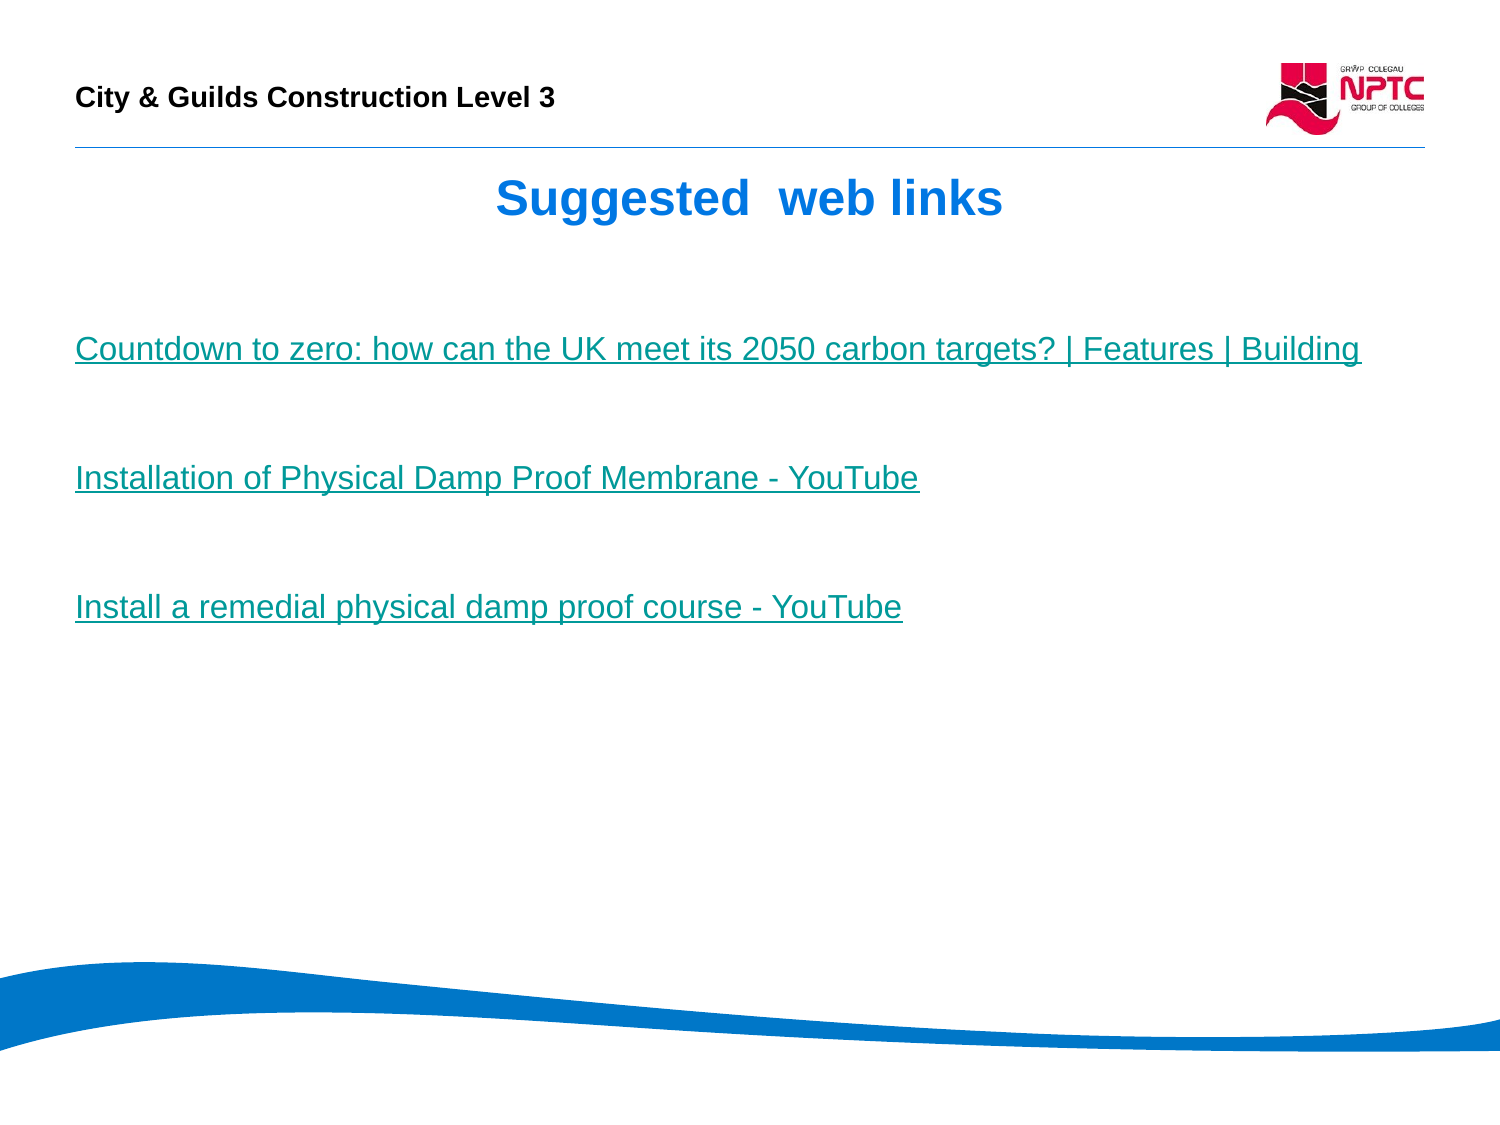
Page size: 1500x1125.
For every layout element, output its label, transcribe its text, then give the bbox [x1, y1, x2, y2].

title Suggested web links [74, 165, 1426, 229]
picture [1266, 63, 1424, 135]
list Countdown to zero: how can the UK meet its 2050 carbon targets? | Features | Building Installation of Physical Damp Proof Membrane - YouTube Install a remedial physical damp proof course - YouTube [74, 247, 1426, 946]
